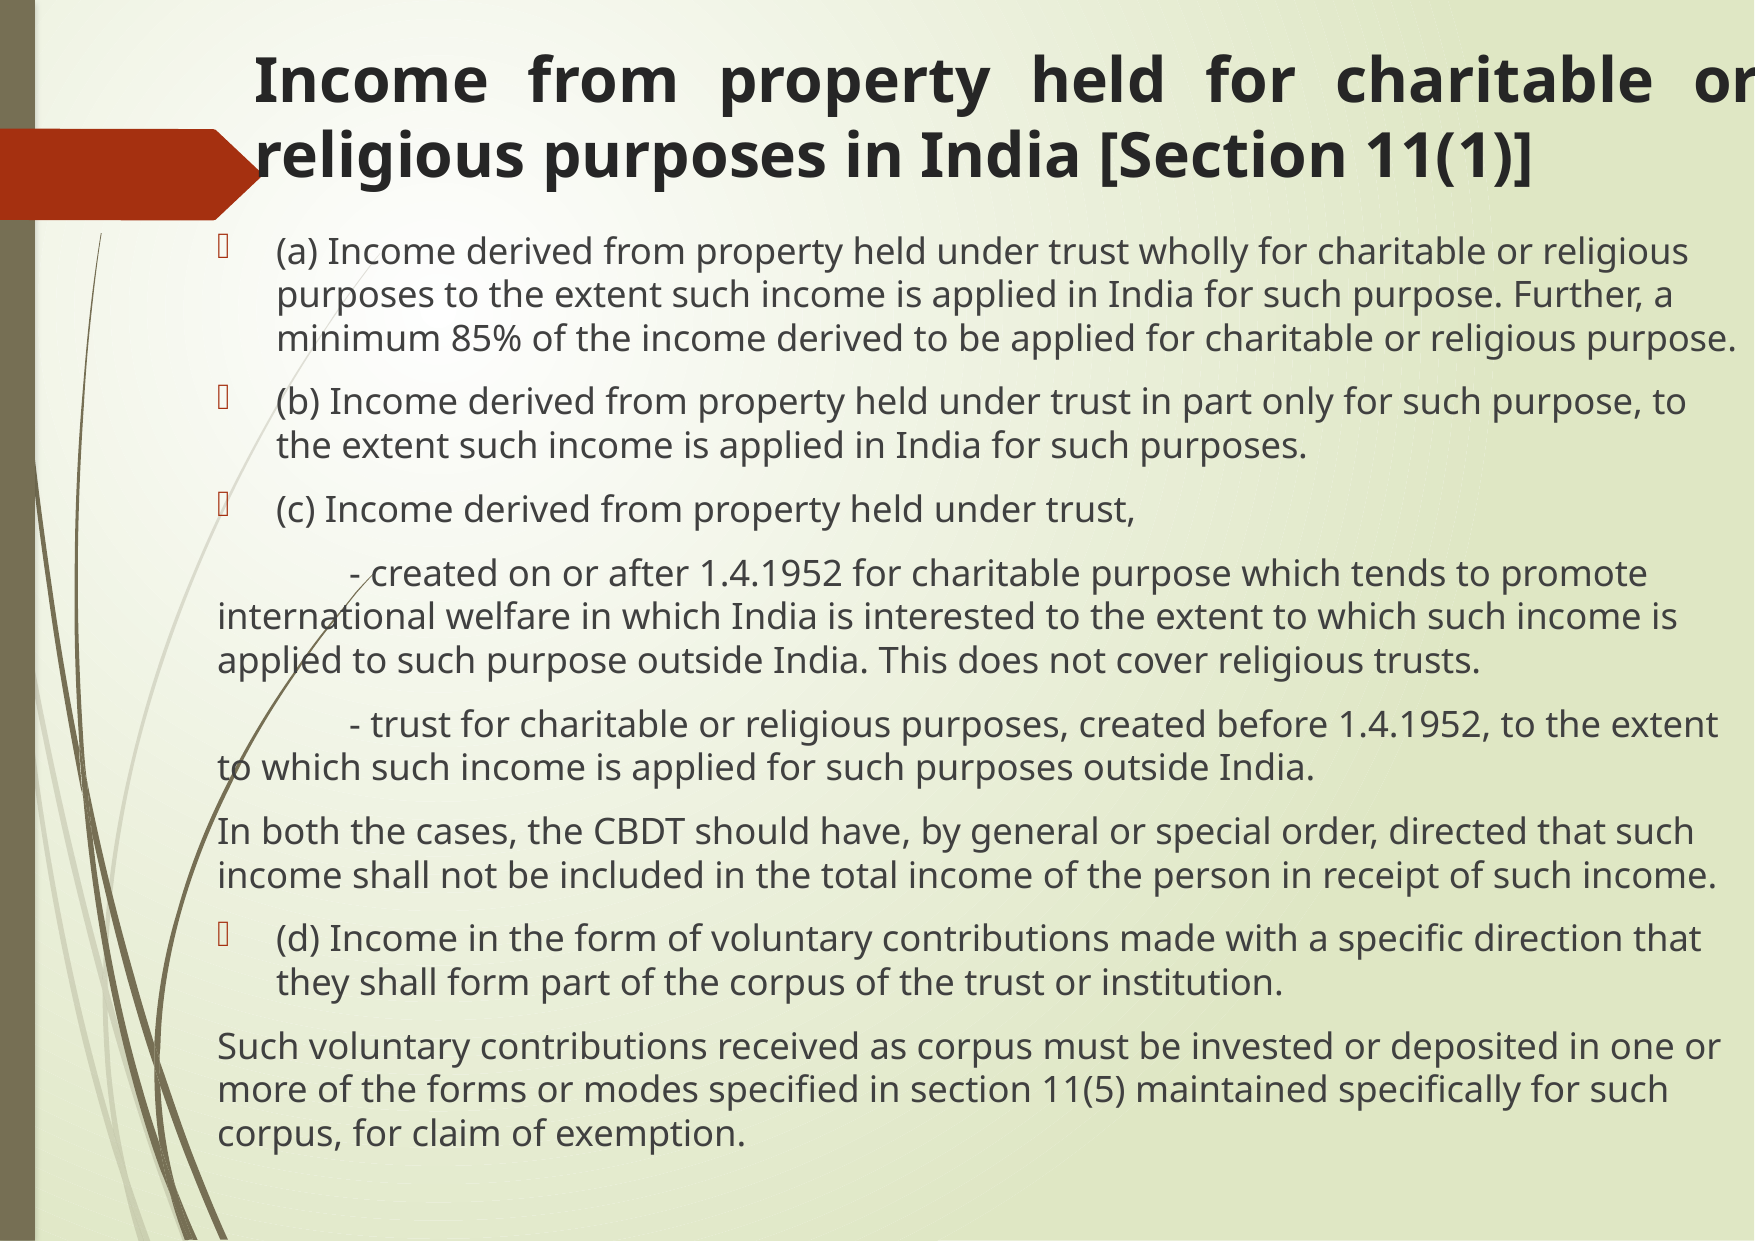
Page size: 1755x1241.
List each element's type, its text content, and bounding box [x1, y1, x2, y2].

list (a) Income derived from property held under trust wholly for charitable or religious purposes to the extent such income is applied in India for such purpose. Further, a minimum 85% of the income derived to be applied for charitable or religious purpose. (b) Income derived from property held under trust in part only for such purpose, to the extent such income is applied in India for such purposes. (c) Income derived from property held under trust, - created on or after 1.4.1952 for charitable purpose which tends to promote international welfare in which India is interested to the extent to which such income is applied to such purpose outside India. This does not cover religious trusts. - trust for charitable or religious purposes, created before 1.4.1952, to the extent to which such income is applied for such purposes outside India. In both the cases, the CBDT should have, by general or special order, directed that such income shall not be included in the total income of the person in receipt of such income. (d) Income in the form of voluntary contributions made with a specific direction that they shall form part of the corpus of the trust or institution. Such voluntary contributions received as corpus must be invested or deposited in one or more of the forms or modes specified in section 11(5) maintained specifically for such corpus, for claim of exemption. [202, 220, 1755, 1208]
title Income from property held for charitable or religious purposes in India [Section 11(1)] [239, 32, 1755, 220]
